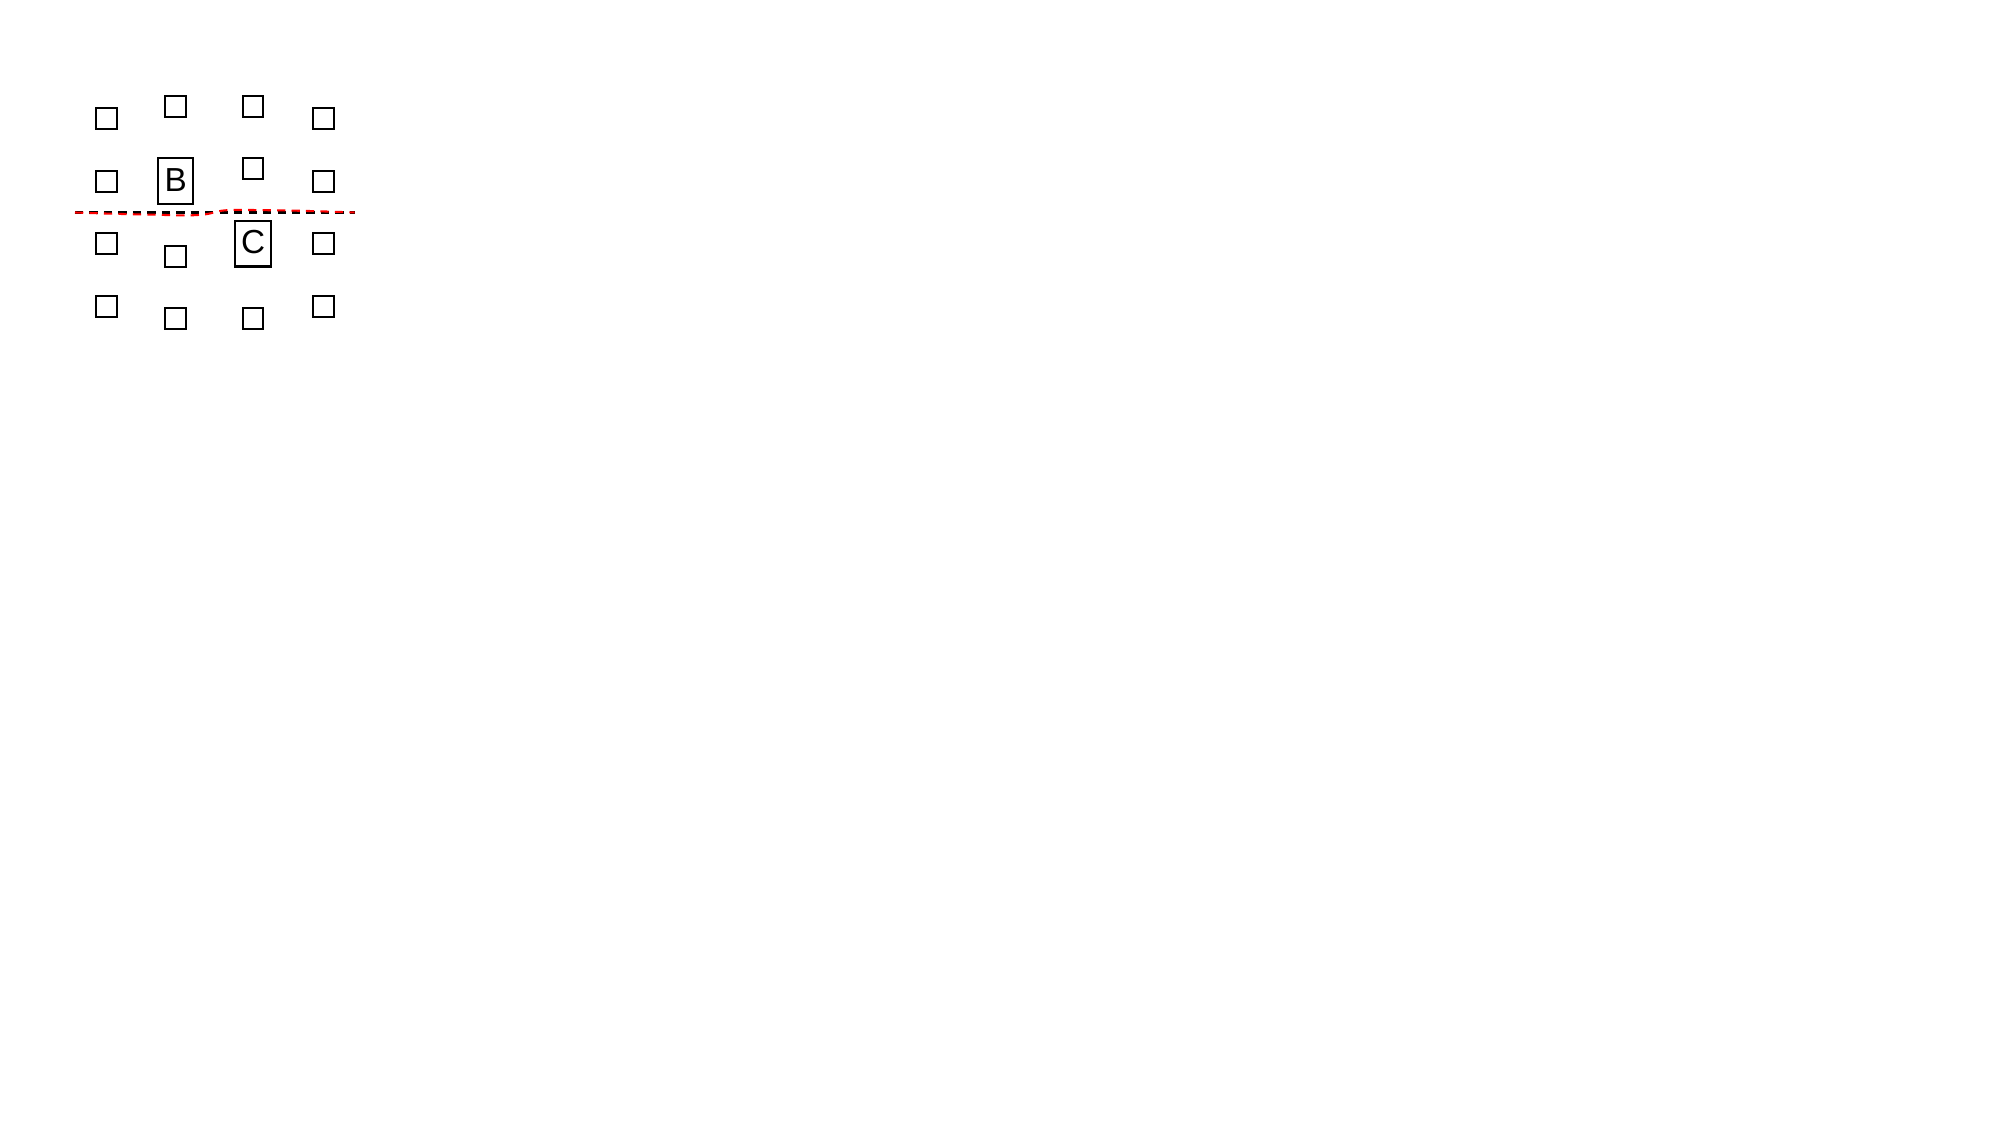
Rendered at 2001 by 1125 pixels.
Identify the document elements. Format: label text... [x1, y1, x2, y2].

text_box [165, 95, 187, 117]
text_box [74, 74, 357, 350]
text_box [95, 108, 117, 130]
text_box [312, 233, 334, 255]
text_box [242, 95, 264, 117]
text_box [95, 170, 117, 192]
text_box [312, 170, 334, 192]
text_box [312, 108, 334, 130]
text_box [95, 295, 117, 317]
text_box [242, 158, 264, 180]
text_box [165, 245, 187, 267]
text_box C [234, 220, 272, 267]
text_box [165, 308, 187, 330]
text_box [312, 295, 334, 317]
text_box [95, 233, 117, 255]
text_box B [158, 158, 193, 205]
text_box [242, 308, 264, 330]
